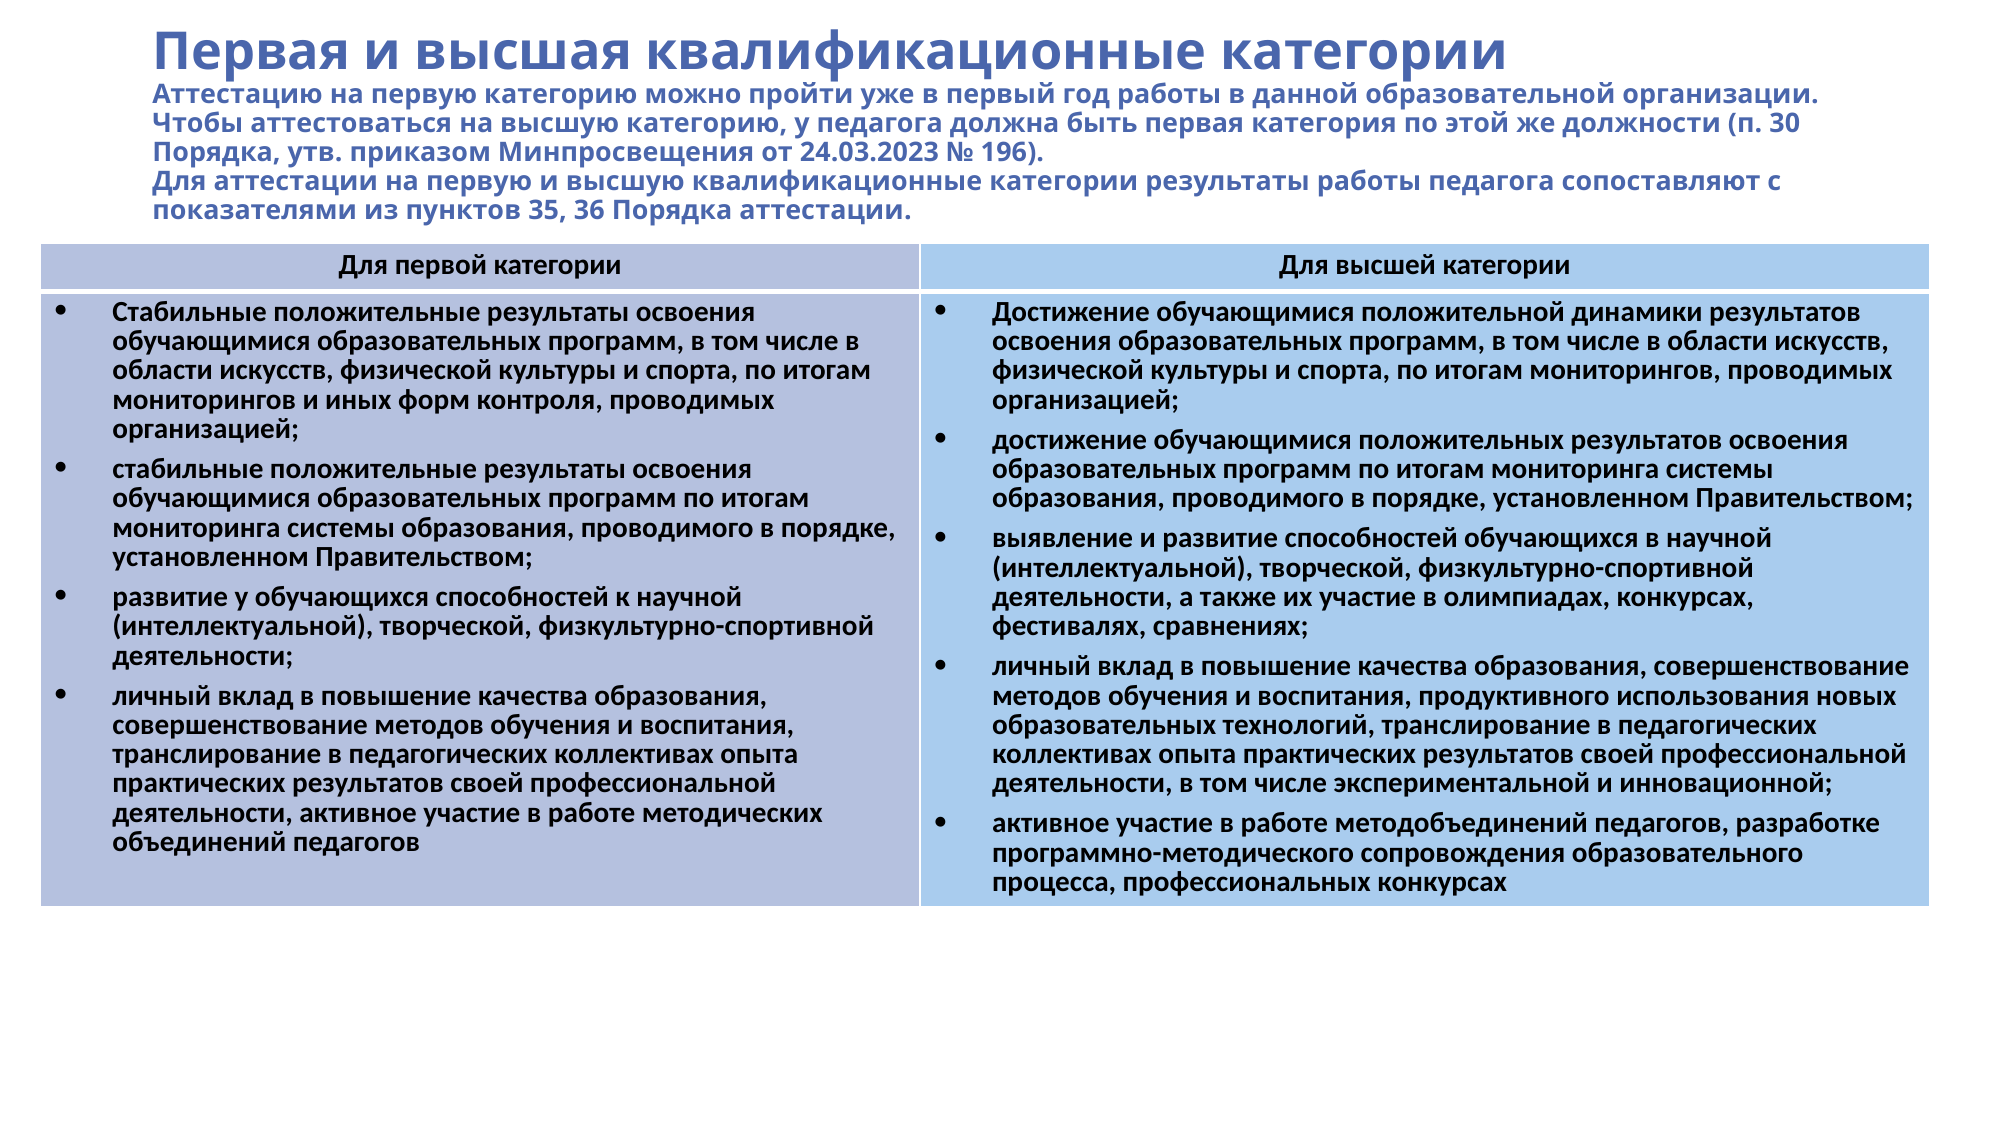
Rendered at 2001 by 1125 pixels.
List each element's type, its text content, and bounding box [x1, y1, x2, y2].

table_header Для высшей категории [921, 244, 1929, 289]
title Первая и высшая квалификационные категории Аттестацию на первую категорию можно пройти уже в первый год работы в данной образовательной организации. Чтобы аттестоваться на высшую категорию, у педагога должна быть первая категория по этой же должности (п. 30 Порядка, утв. приказом Минпросвещения от 24.03.2023 № 196). Для аттестации на первую и высшую квалификационные категории результаты работы педагога сопоставляют с показателями из пунктов 35, 36 Порядка аттестации. [137, 16, 1863, 234]
table_cell Стабильные положительные результаты освоения обучающимися образовательных программ, в том числе в области искусств, физической культуры и спорта, по итогам мониторингов и иных форм контроля, проводимых организацией; стабильные положительные результаты освоения обучающимися образовательных программ по итогам мониторинга системы образования, проводимого в порядке, установленном Правительством; развитие у обучающихся способностей к научной (интеллектуальной), творческой, физкультурно-спортивной деятельности; личный вклад в повышение качества образования, совершенствование методов обучения и воспитания, транслирование в педагогических коллективах опыта практических результатов своей профессиональной деятельности, активное участие в работе методических объединений педагогов [41, 294, 919, 906]
table_cell Достижение обучающимися положительной динамики результатов освоения образовательных программ, в том числе в области искусств, физической культуры и спорта, по итогам мониторингов, проводимых организацией; достижение обучающимися положительных результатов освоения образовательных программ по итогам мониторинга системы образования, проводимого в порядке, установленном Правительством; выявление и развитие способностей обучающихся в научной (интеллектуальной), творческой, физкультурно-спортивной деятельности, а также их участие в олимпиадах, конкурсах, фестивалях, сравнениях; личный вклад в повышение качества образования, совершенствование методов обучения и воспитания, продуктивного использования новых образовательных технологий, транслирование в педагогических коллективах опыта практических результатов своей профессиональной деятельности, в том числе экспериментальной и инновационной; активное участие в работе методобъединений педагогов, разработке программно-методического сопровождения образовательного процесса, профессиональных конкурсах [921, 294, 1929, 906]
table_header Для первой категории [41, 244, 919, 289]
